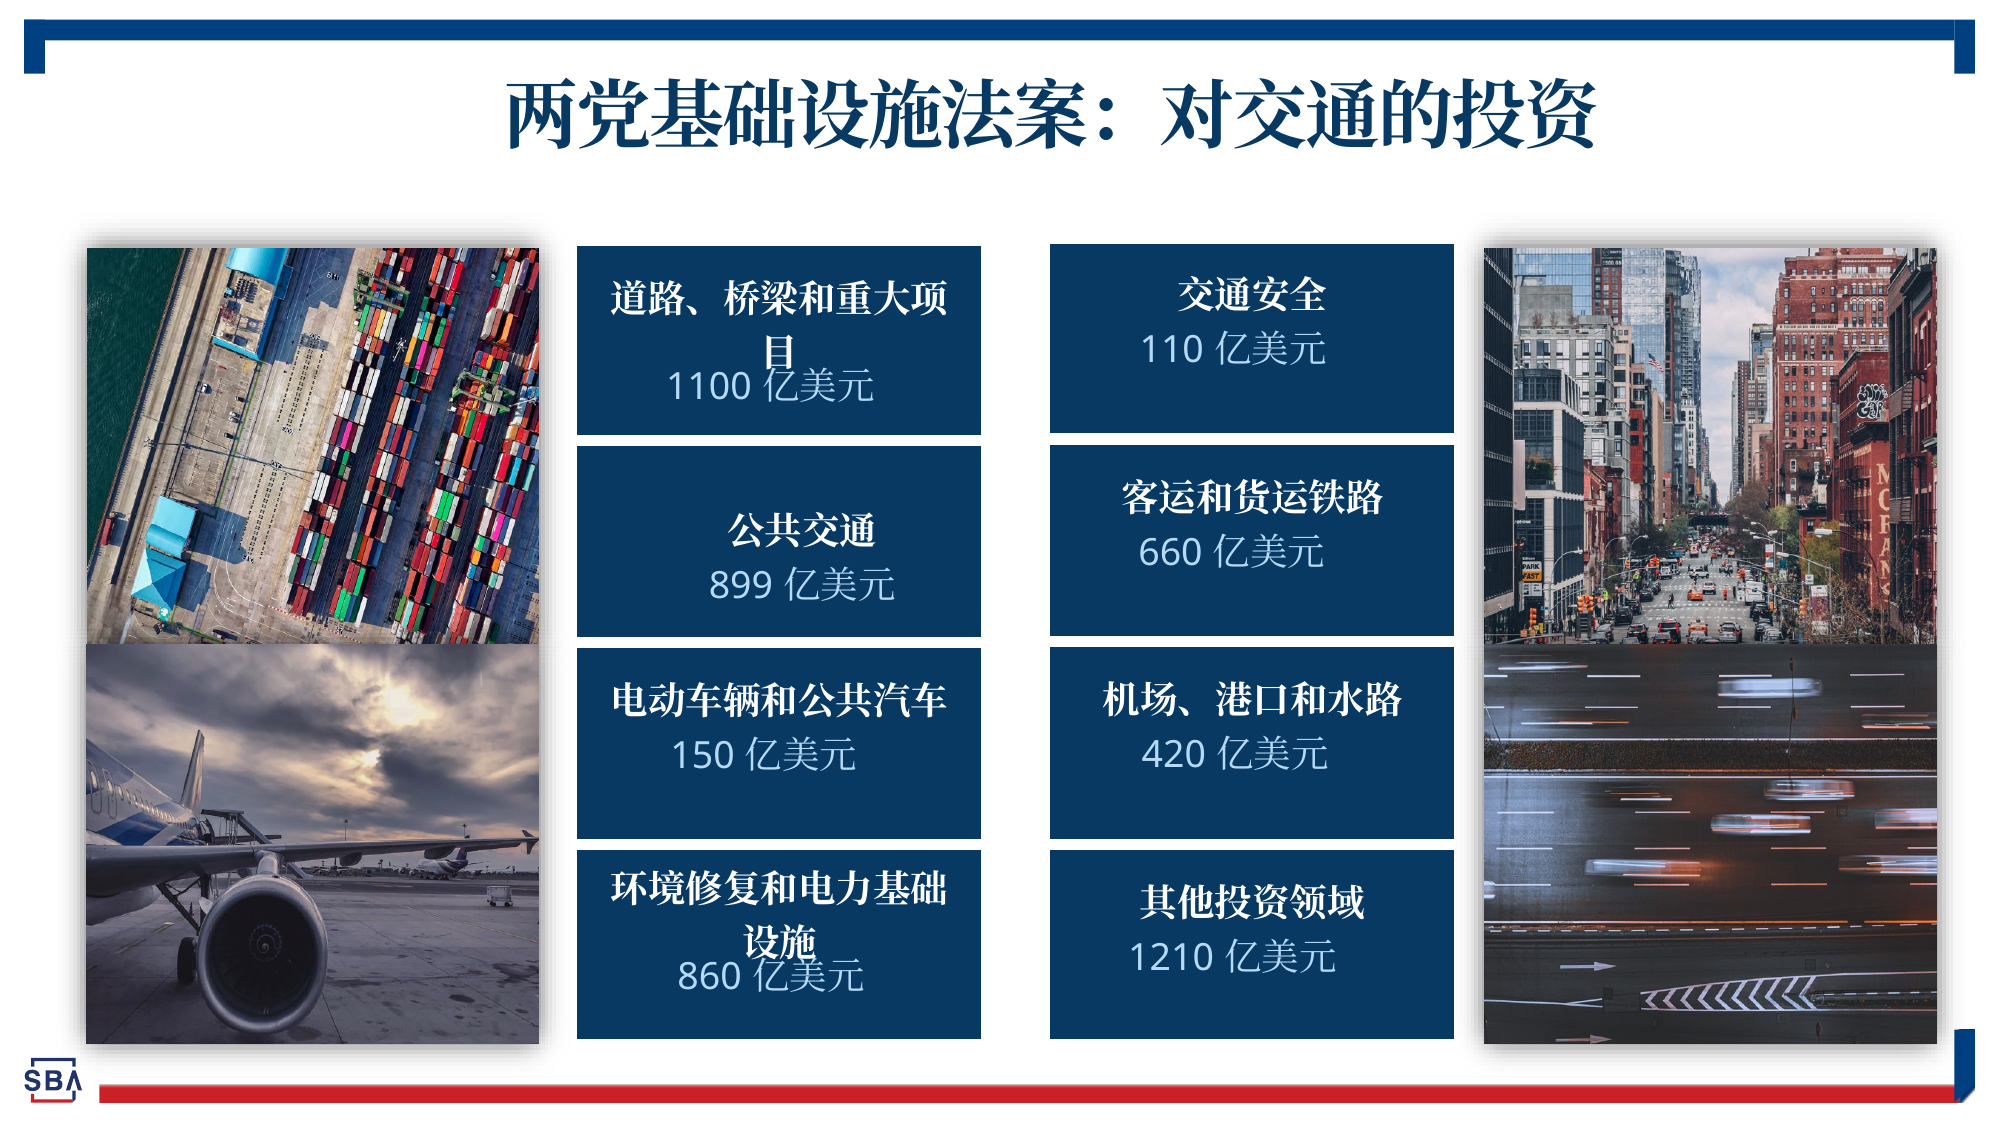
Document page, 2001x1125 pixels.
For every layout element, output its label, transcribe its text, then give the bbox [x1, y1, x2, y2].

table_cell 电动车辆和公共汽车 150亿美元 [578, 648, 981, 839]
table_cell 环境修复和电力基础设施 860亿美元 [578, 850, 981, 1039]
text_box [48, 203, 578, 1088]
title 两党基础设施法案：对交通的投资 [128, 21, 1973, 212]
table_cell 机场、港口和水路 420亿美元 [1050, 647, 1446, 839]
table_cell 公共交通 899亿美元 [578, 446, 981, 637]
table_cell 客运和货运铁路 660亿美元 [1050, 445, 1446, 636]
table_cell 其他投资领域 1210亿美元 [1050, 850, 1446, 1039]
table_header 道路、桥梁和重大项目 1100亿美元 [578, 246, 981, 435]
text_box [1446, 203, 1975, 1088]
table_header 交通安全 110亿美元 [1050, 244, 1446, 433]
